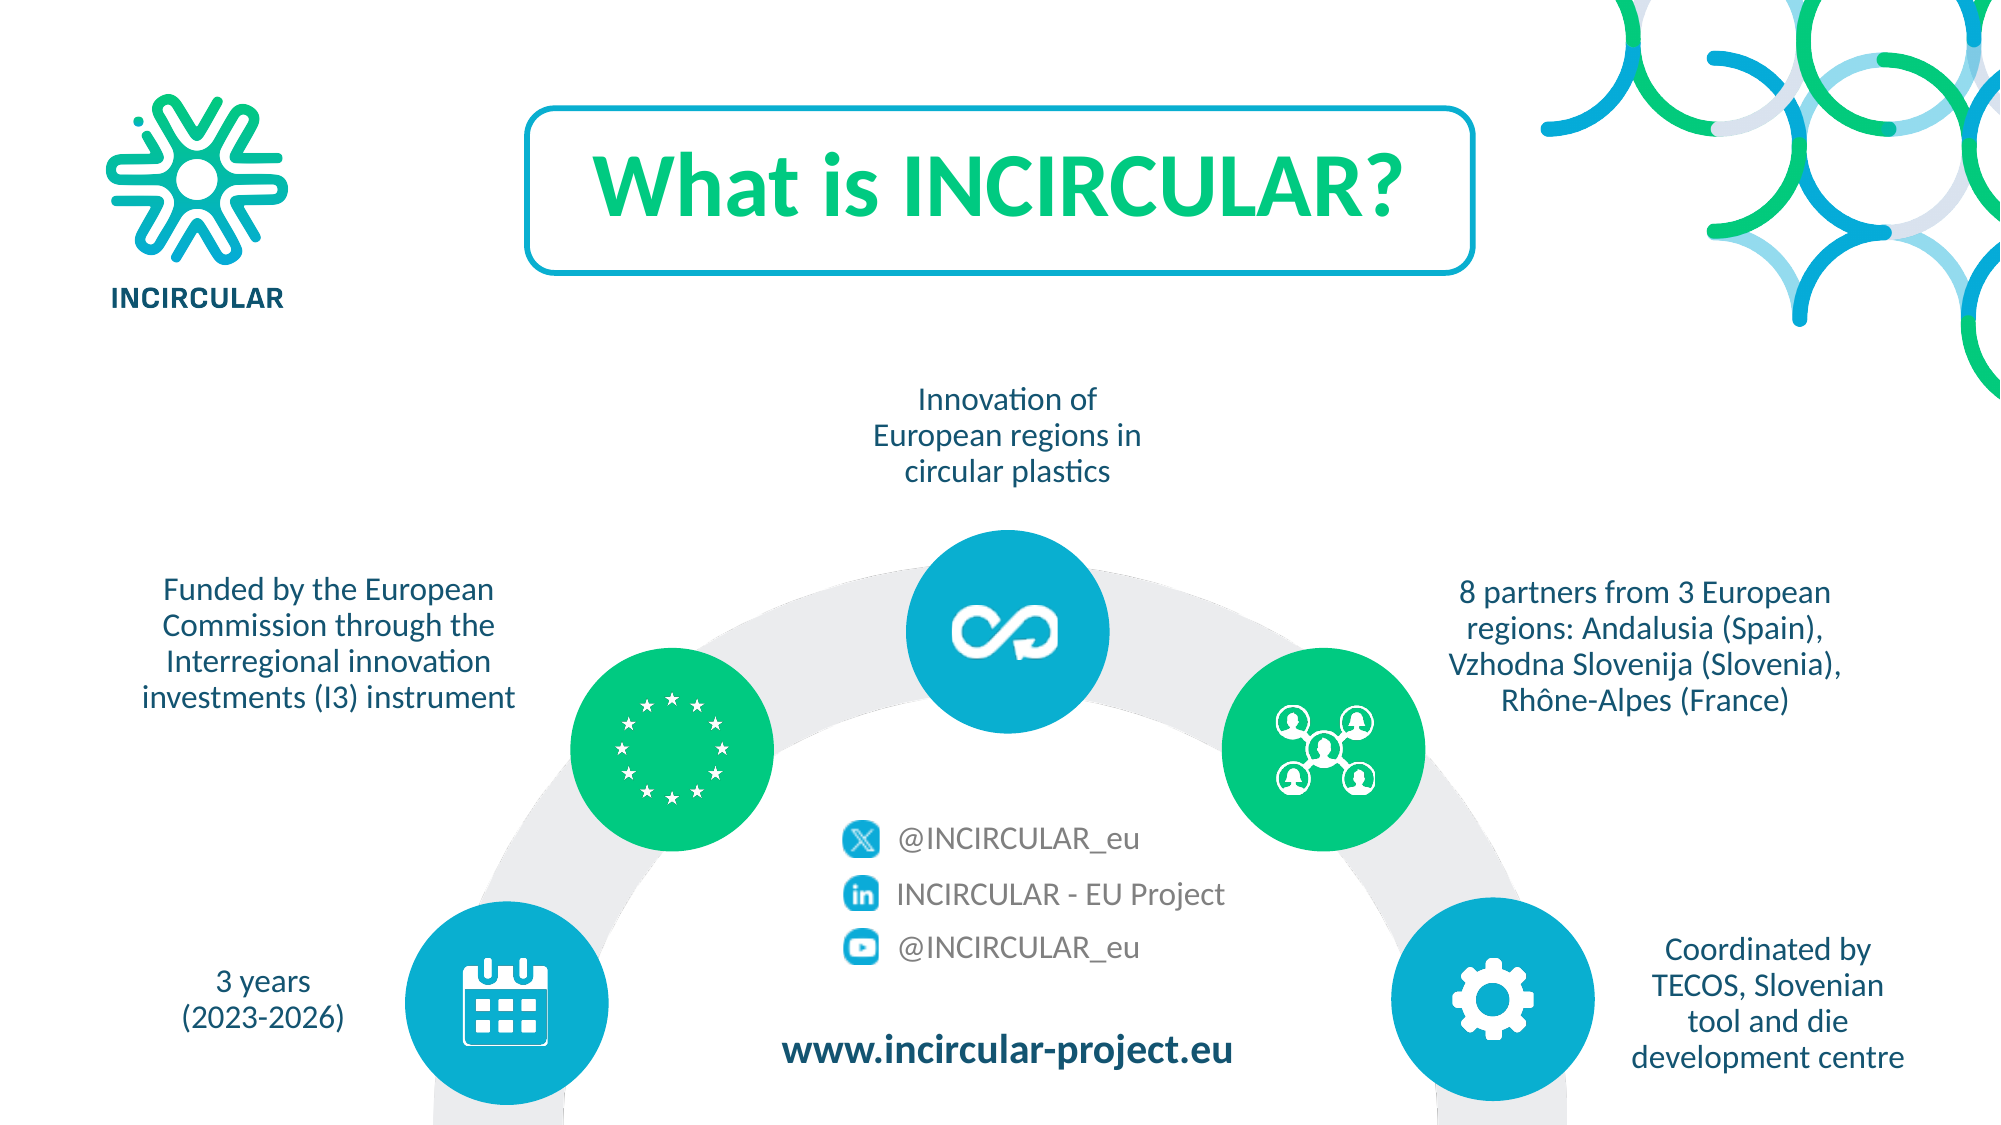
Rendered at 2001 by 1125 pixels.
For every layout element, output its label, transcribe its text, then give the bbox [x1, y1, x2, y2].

text_box [525, 107, 1474, 274]
picture [1518, 0, 2000, 432]
text_box Coordinated by TECOS, Slovenian tool and die development centre [1615, 924, 1921, 1080]
text_box Funded by the European Commission through the Interregional innovation investments (I3) instrument [110, 564, 548, 811]
text_box Innovation of European regions in circular plastics [849, 374, 1166, 530]
text_box 3 years (2023-2026) [128, 956, 398, 1063]
text_box What is INCIRCULAR? [527, 154, 1473, 237]
text_box 8 partners from 3 European regions: Andalusia (Spain), Vzhodna Slovenija (Slovenia), Rhône-Alpes (France) [1428, 567, 1863, 741]
